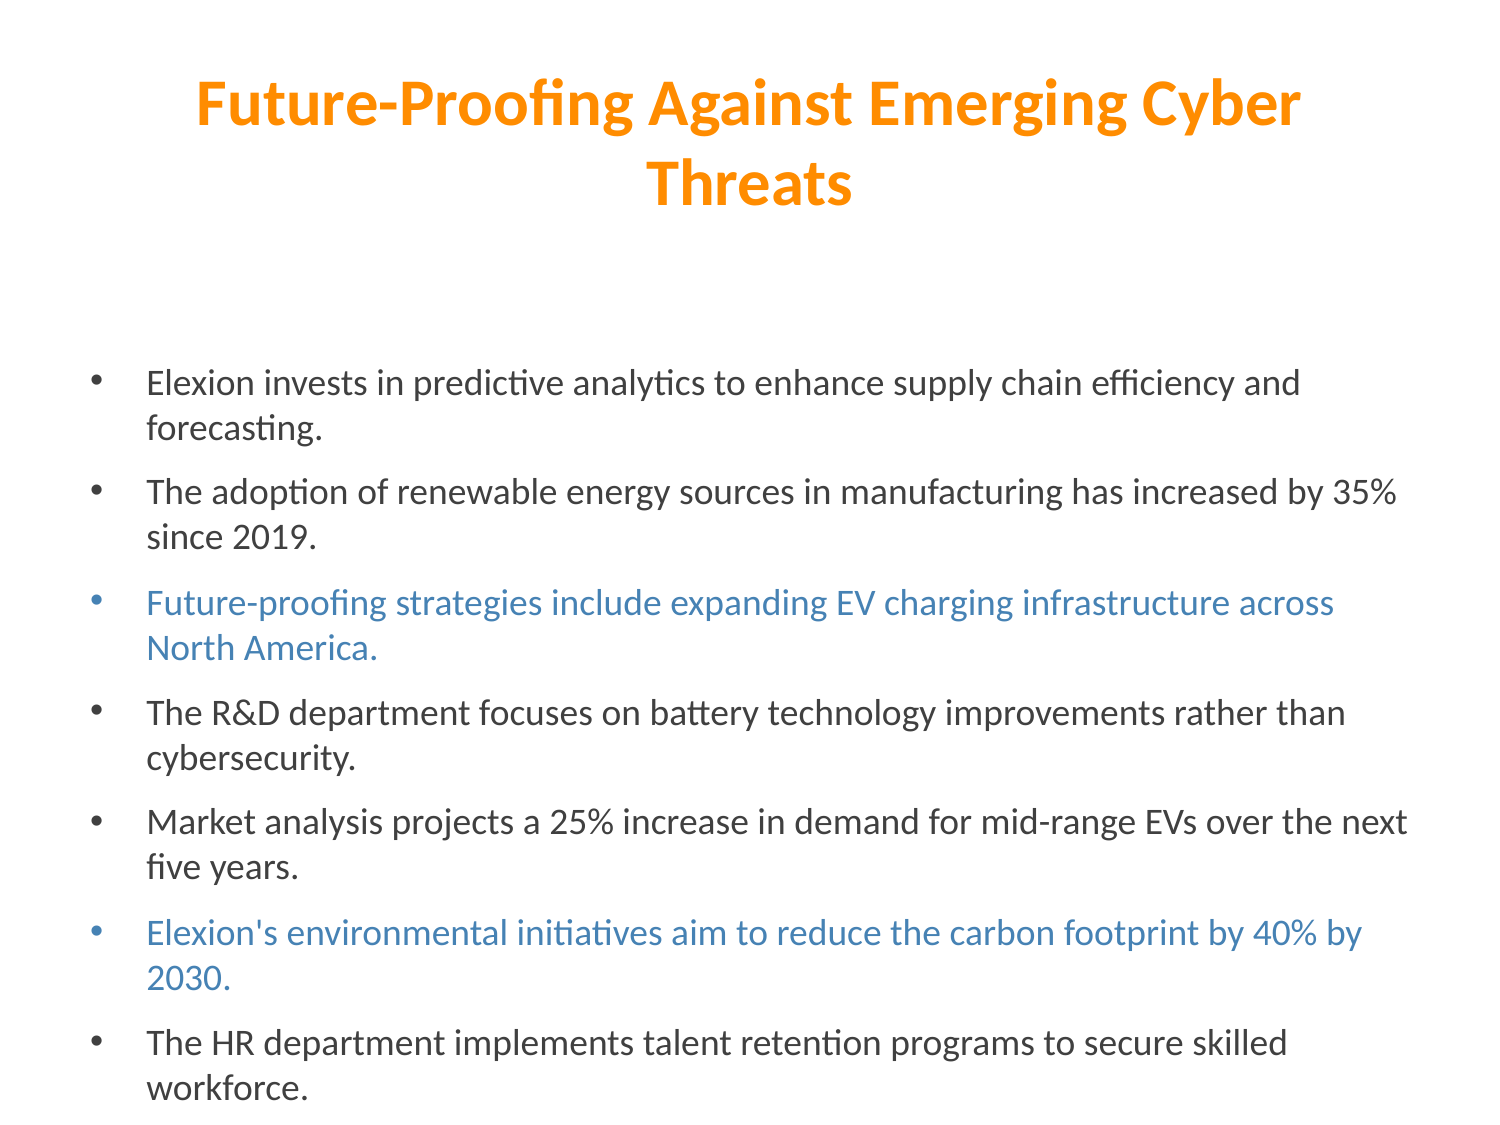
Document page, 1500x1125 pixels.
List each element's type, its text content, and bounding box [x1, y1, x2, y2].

title Future-Proofing Against Emerging Cyber Threats [75, 45, 1425, 233]
list Elexion invests in predictive analytics to enhance supply chain efficiency and forecasting. The adoption of renewable energy sources in manufacturing has increased by 35% since 2019. Future-proofing strategies include expanding EV charging infrastructure across North America. The R&D department focuses on battery technology improvements rather than cybersecurity. Market analysis projects a 25% increase in demand for mid-range EVs over the next five years. Elexion's environmental initiatives aim to reduce the carbon footprint by 40% by 2030. The HR department implements talent retention programs to secure skilled workforce. [75, 262, 1425, 1005]
